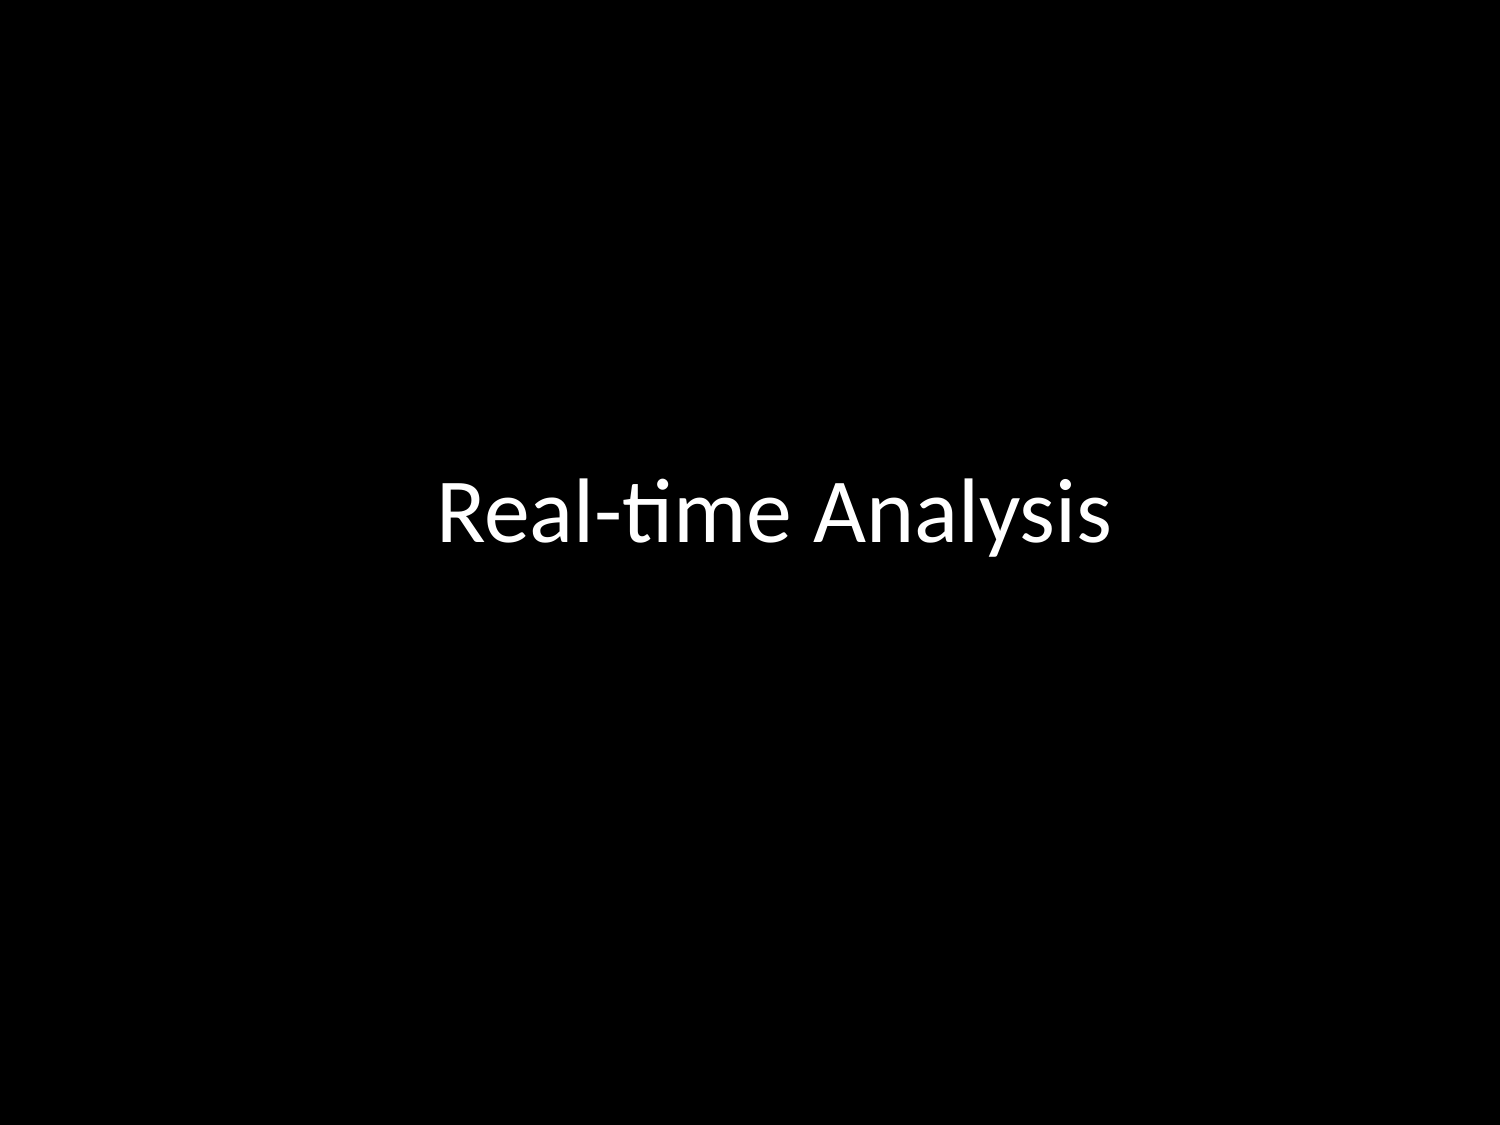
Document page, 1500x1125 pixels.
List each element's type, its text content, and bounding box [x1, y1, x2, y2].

title Real-time Analysis [99, 412, 1450, 600]
